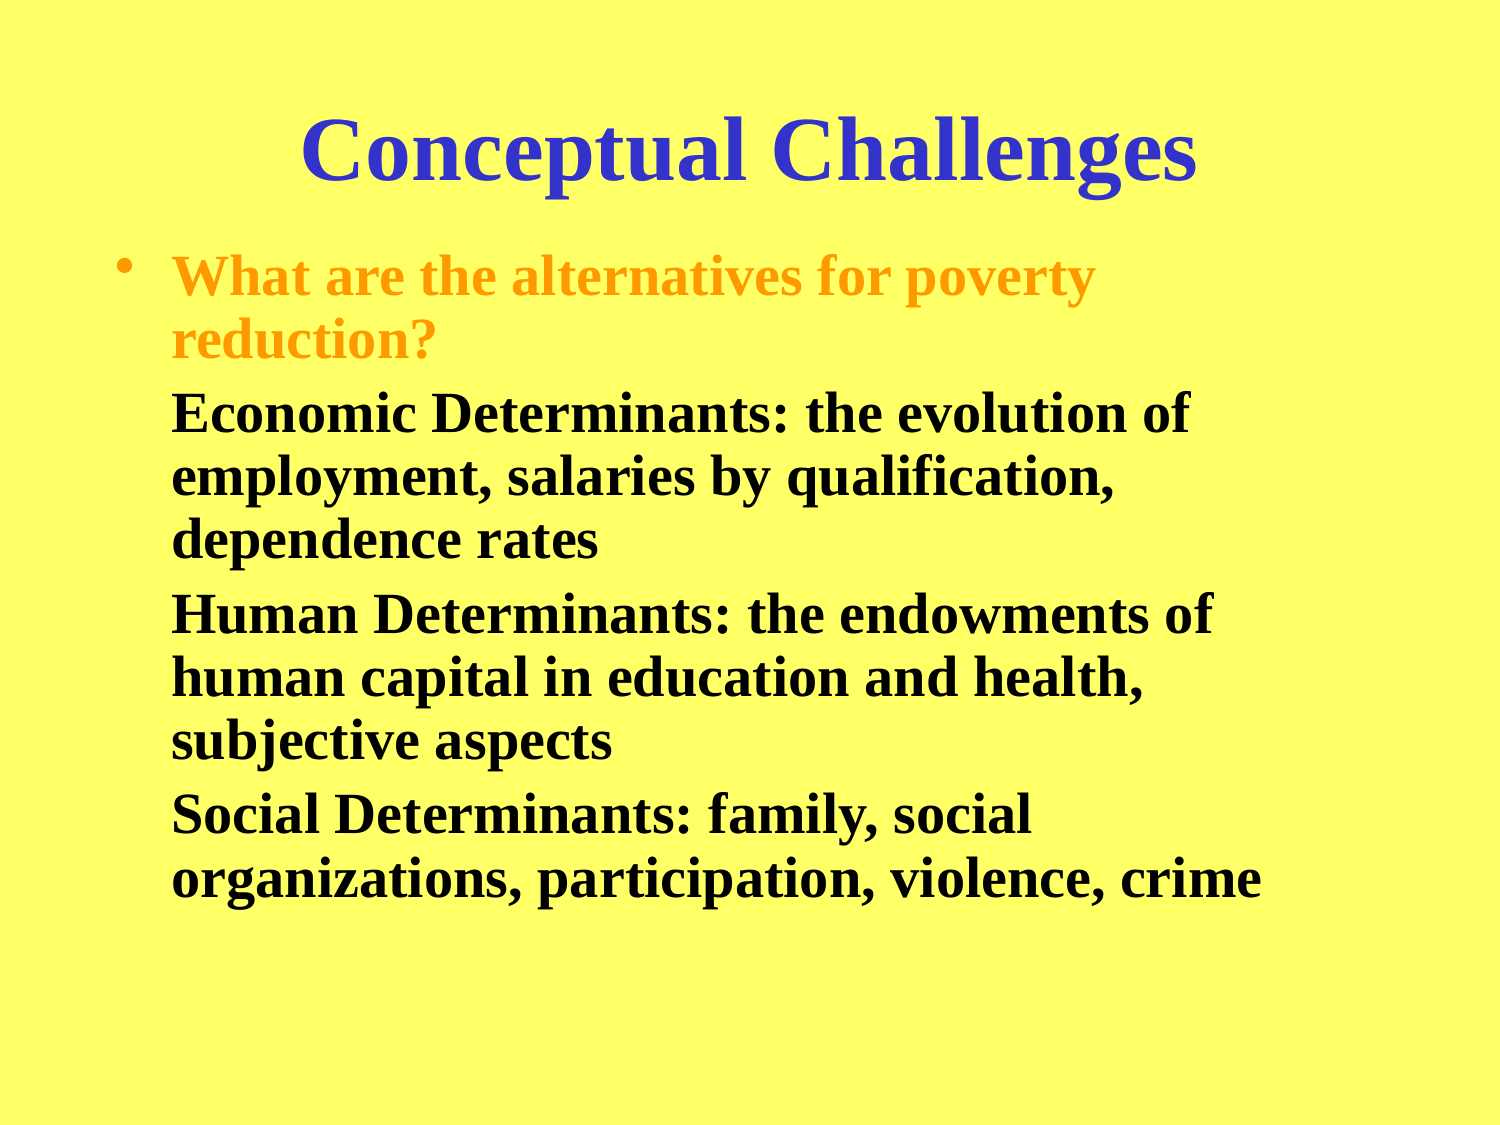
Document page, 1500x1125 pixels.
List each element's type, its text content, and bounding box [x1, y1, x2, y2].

list What are the alternatives for poverty reduction? Economic Determinants: the evolution of employment, salaries by qualification, dependence rates Human Determinants: the endowments of human capital in education and health, subjective aspects Social Determinants: family, social organizations, participation, violence, crime [99, 237, 1376, 913]
title Conceptual Challenges [112, 49, 1388, 238]
